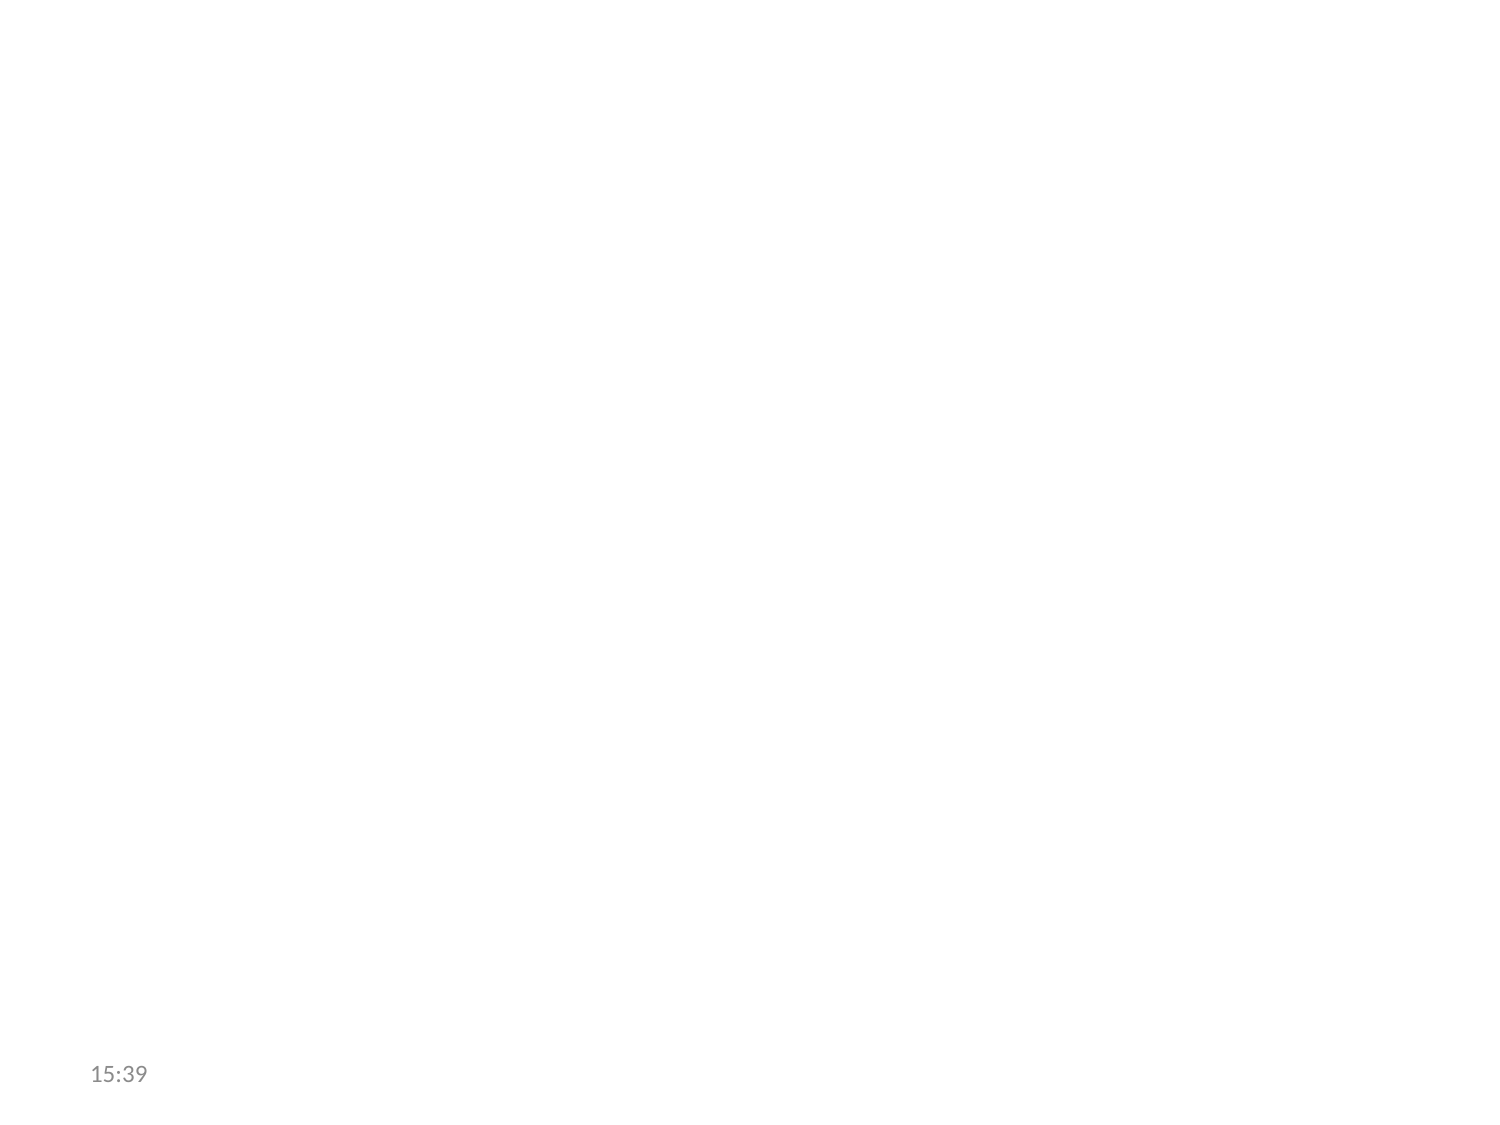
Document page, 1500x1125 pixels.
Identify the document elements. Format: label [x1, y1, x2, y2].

slide_number [75, 1042, 425, 1103]
